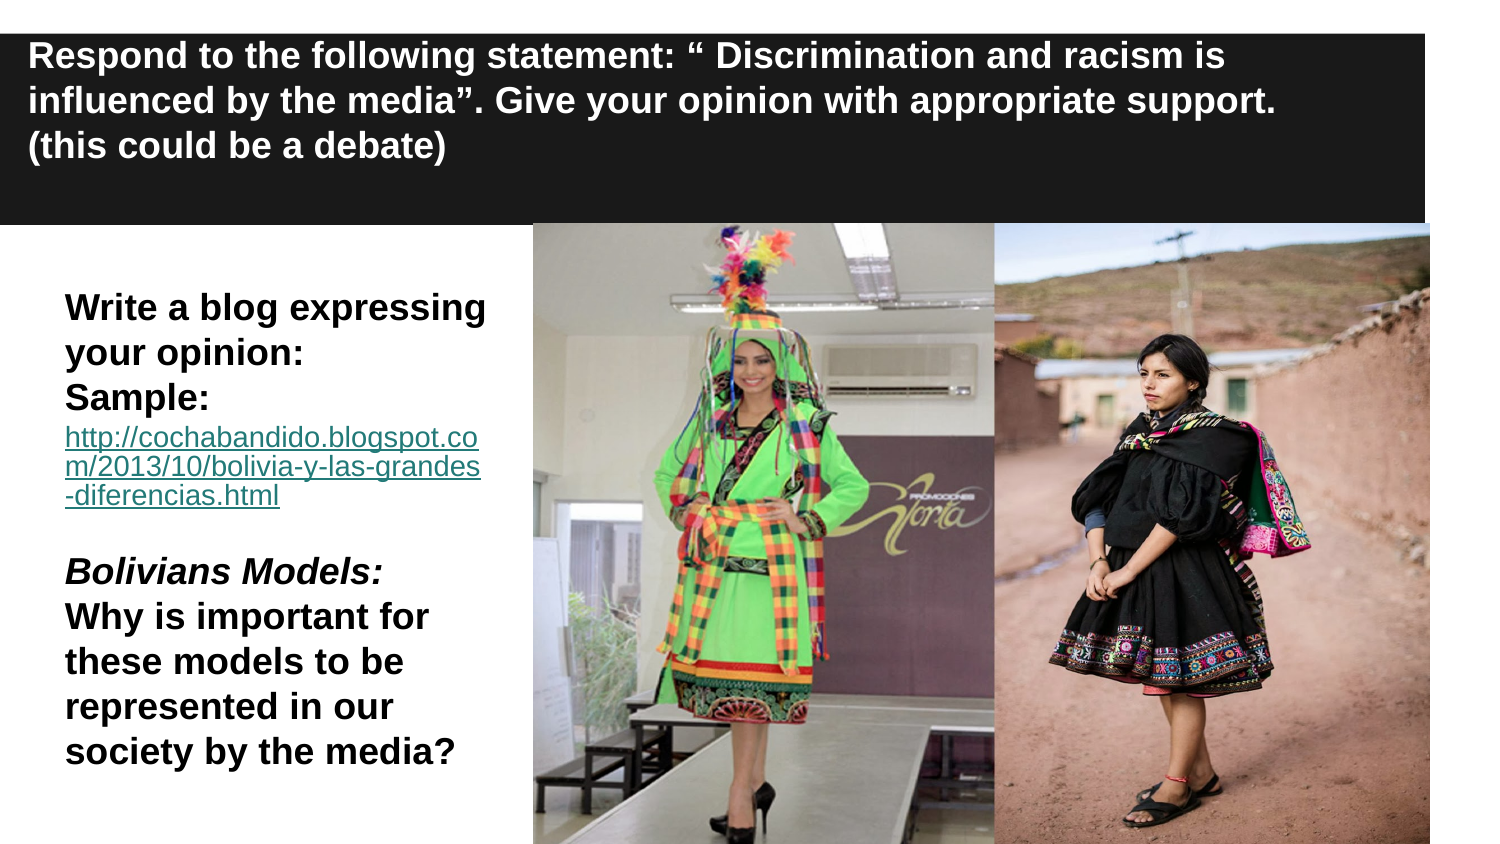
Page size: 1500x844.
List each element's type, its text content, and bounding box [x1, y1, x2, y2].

picture [532, 223, 1430, 844]
text_box Write a blog expressing your opinion: Sample: http://cochabandido.blogspot.com/2013/10/bolivia-y-las-grandes-diferencias.html Bolivians Models: Why is important for these models to be represented in our society by the media? [49, 223, 506, 844]
title Respond to the following statement: “ Discrimination and racism is influenced by the media”. Give your opinion with appropriate support. (this could be a debate) [12, 9, 1376, 181]
